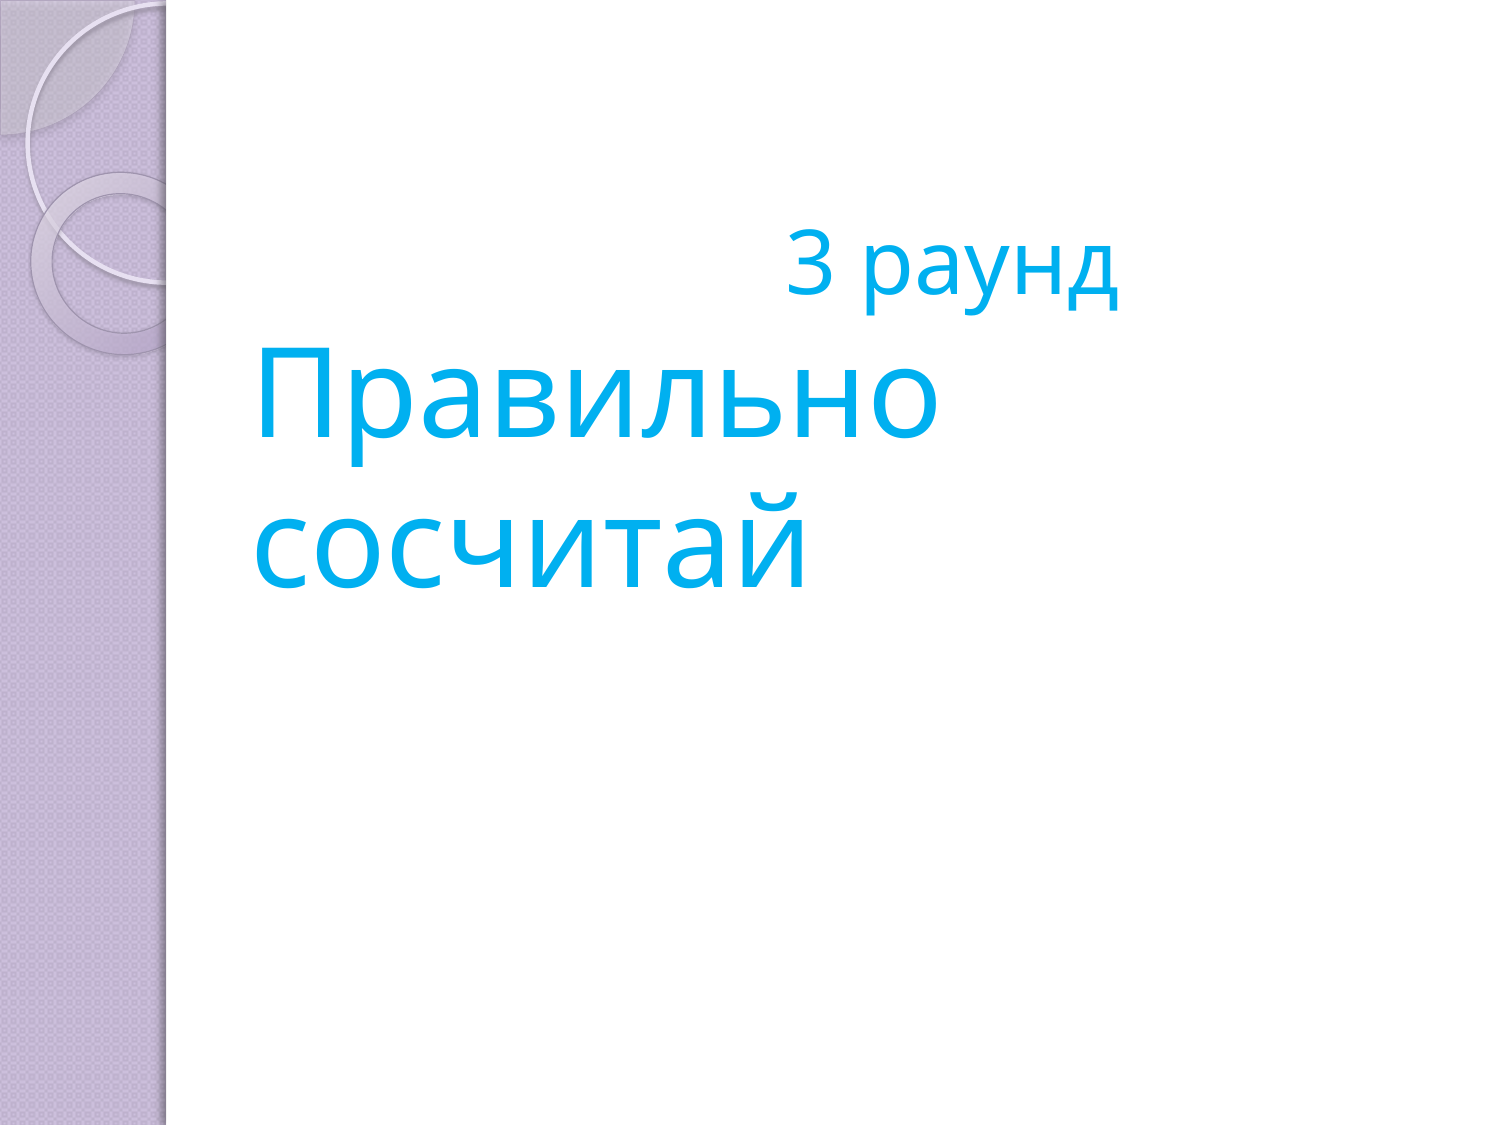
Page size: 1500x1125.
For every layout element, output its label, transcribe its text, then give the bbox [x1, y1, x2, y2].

title 3 раунд Правильно сосчитай [235, 45, 1466, 774]
